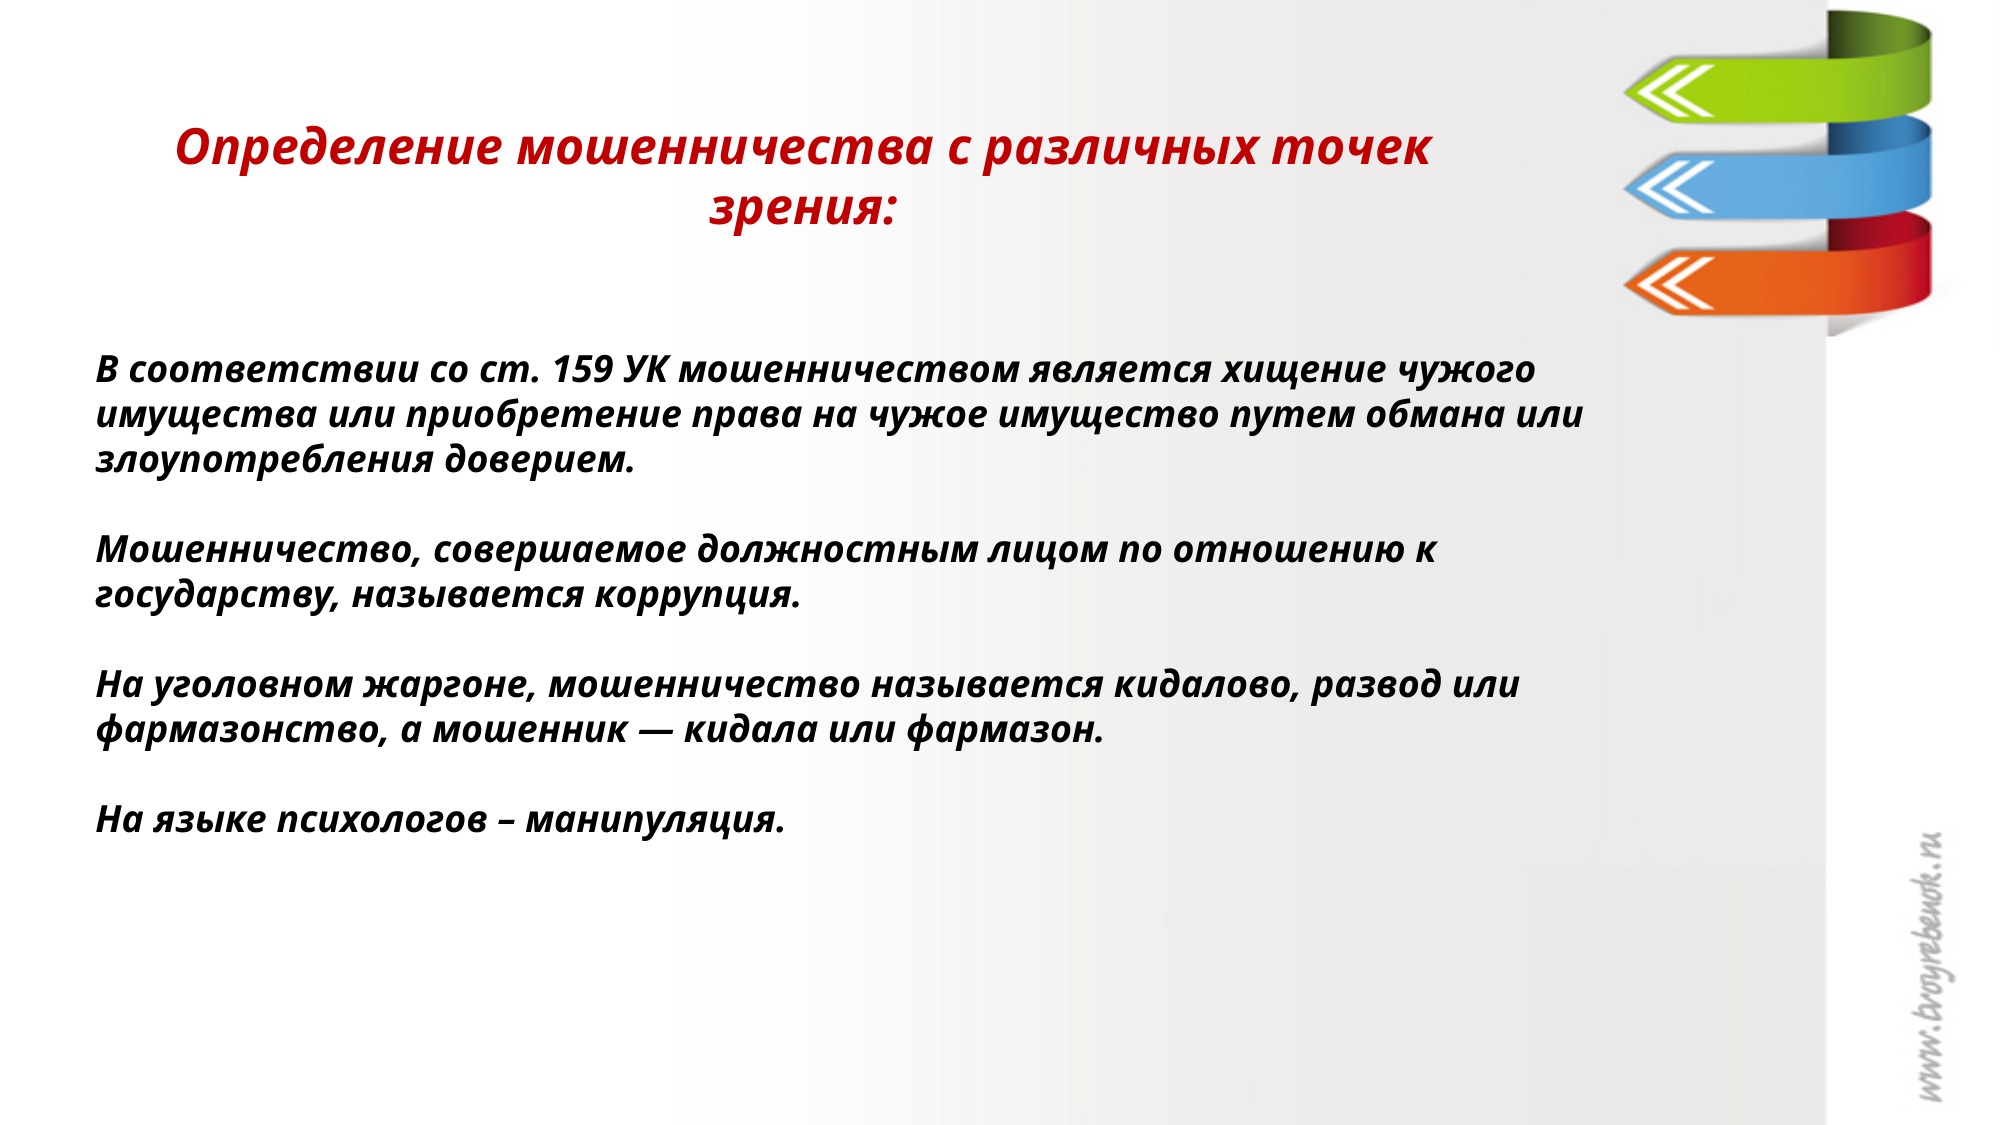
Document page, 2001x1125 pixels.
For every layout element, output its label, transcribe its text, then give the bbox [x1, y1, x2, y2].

text_box В соответствии со ст. 159 УК мошенничеством является хищение чужого имущества или приобретение права на чужое имущество путем обмана или злоупотребления доверием. Мошенничество, совершаемое должностным лицом по отношению к государству, называется коррупция. На уголовном жаргоне, мошенничество называется кидалово, развод или фармазонство, а мошенник — кидала или фармазон. На языке психологов – манипуляция. [80, 337, 1682, 893]
picture [0, 0, 2001, 1125]
text_box Определение мошенничества с различных точек зрения: [73, 107, 1534, 288]
